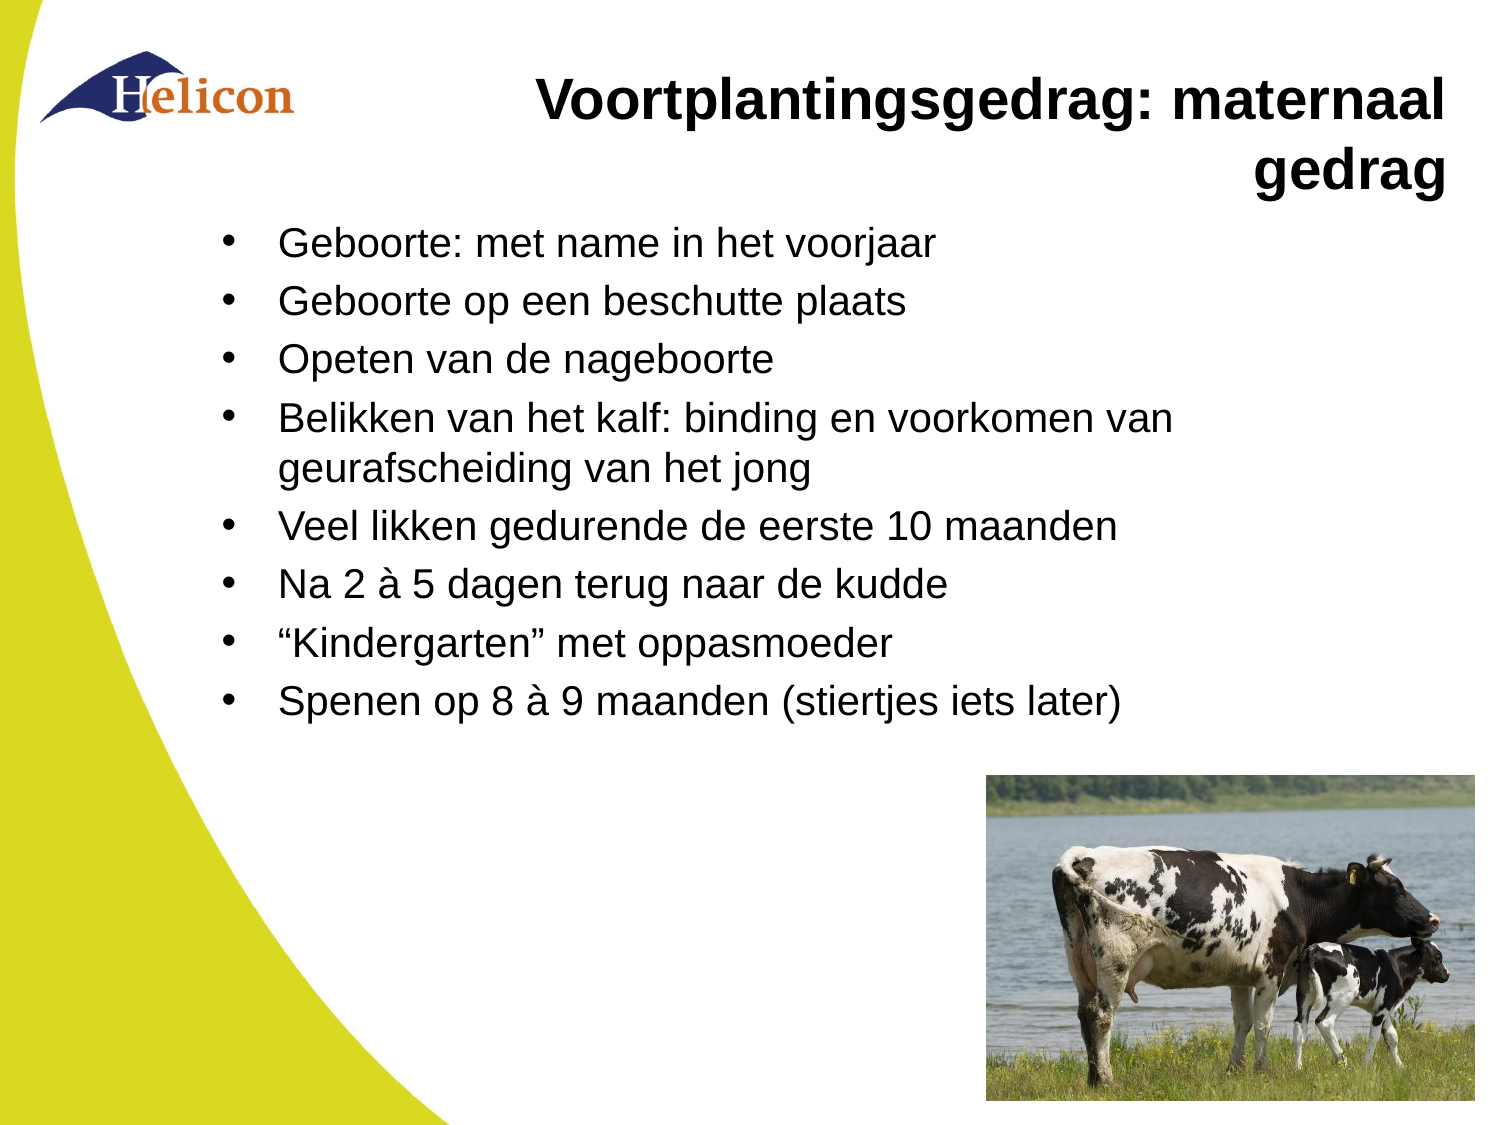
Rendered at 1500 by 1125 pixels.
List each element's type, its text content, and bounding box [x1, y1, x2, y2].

picture [0, 0, 1500, 1125]
list Geboorte: met name in het voorjaar Geboorte op een beschutte plaats Opeten van de nageboorte Belikken van het kalf: binding en voorkomen van geurafscheiding van het jong Veel likken gedurende de eerste 10 maanden Na 2 à 5 dagen terug naar de kudde “Kindergarten” met oppasmoeder Spenen op 8 à 9 maanden (stiertjes iets later) [206, 208, 1296, 1017]
title Voortplantingsgedrag: maternaal gedrag [372, 78, 1463, 185]
